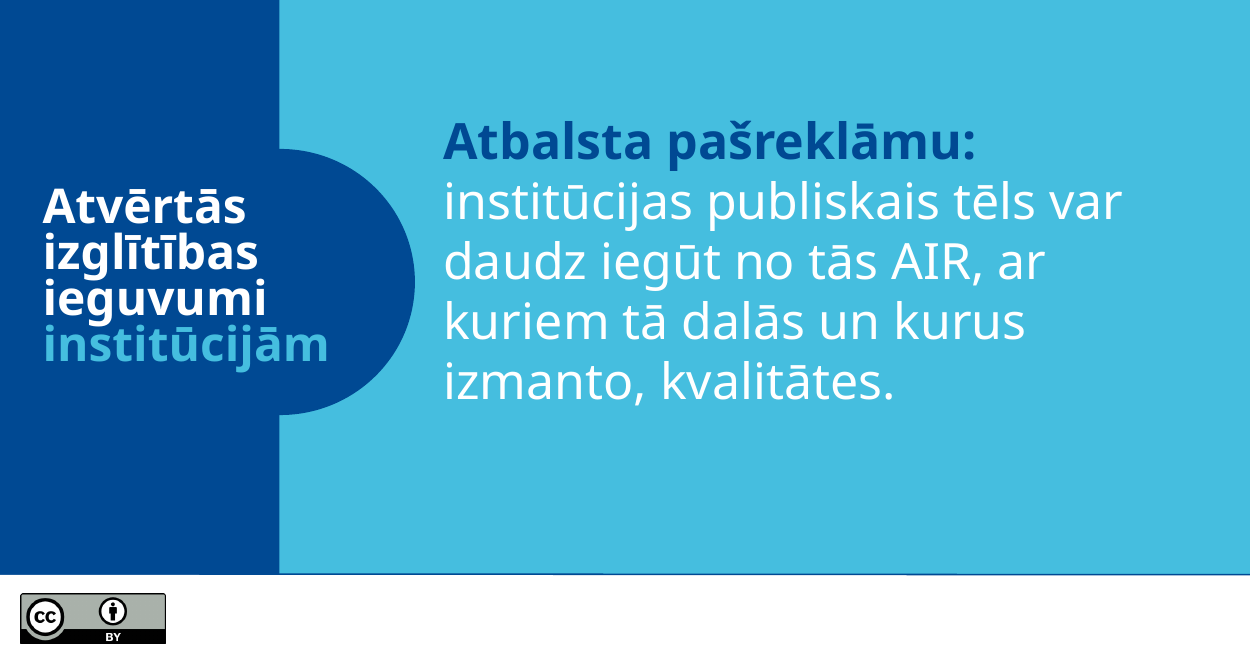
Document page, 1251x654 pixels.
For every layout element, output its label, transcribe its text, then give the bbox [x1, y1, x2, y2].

text_box [0, 0, 280, 573]
text_box [206, 148, 355, 171]
picture [20, 592, 166, 645]
text_box Atbalsta pašreklāmu: institūcijas publiskais tēls var daudz iegūt no tās AIR, ar kuriem tā dalās un kurus izmanto, kvalitātes. [428, 94, 1178, 425]
text_box Atvērtās izglītības ieguvumi institūcijām [27, 171, 382, 386]
text_box [0, 582, 1250, 654]
text_box [196, 386, 365, 416]
text_box [382, 194, 415, 370]
